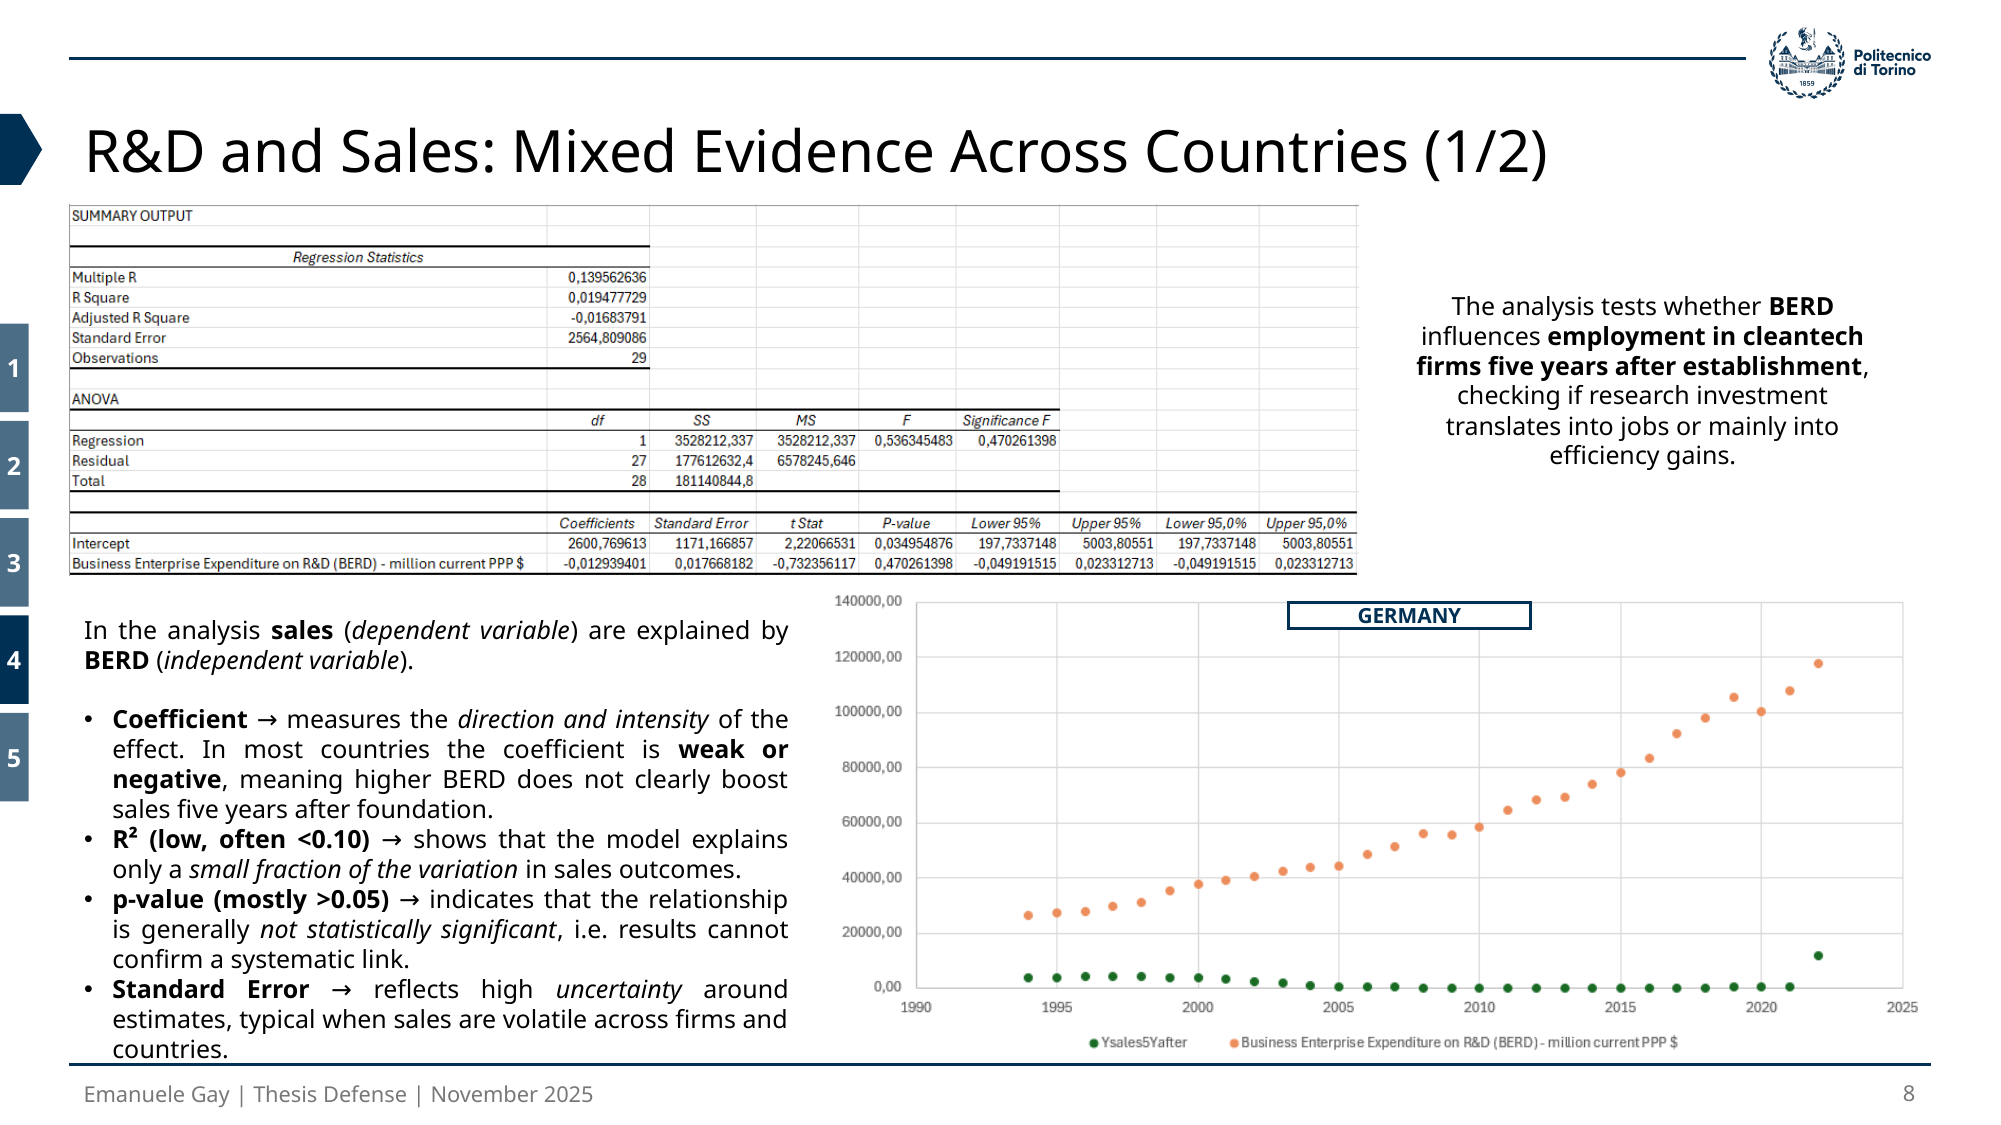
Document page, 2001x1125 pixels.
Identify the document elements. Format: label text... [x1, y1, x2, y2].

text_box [0, 322, 30, 802]
text_box [0, 112, 44, 187]
picture [829, 582, 1931, 1064]
picture [68, 204, 1359, 576]
text_box R&D and Sales: Mixed Evidence Across Countries (1/2) [68, 93, 1932, 206]
text_box The analysis tests whether BERD influences employment in cleantech firms five years after establishment, checking if research investment translates into jobs or mainly into efficiency gains. [1384, 183, 1902, 577]
picture [1769, 27, 1931, 93]
text_box In the analysis sales (dependent variable) are explained by BERD (independent variable). Coefficient → measures the direction and intensity of the effect. In most countries the coefficient is weak or negative, meaning higher BERD does not clearly boost sales five years after foundation. R² (low, often <0.10) → shows that the model explains only a small fraction of the variation in sales outcomes. p-value (mostly >0.05) → indicates that the relationship is generally not statistically significant, i.e. results cannot confirm a systematic link. Standard Error → reflects high uncertainty around estimates, typical when sales are volatile across firms and countries. [68, 605, 805, 1032]
